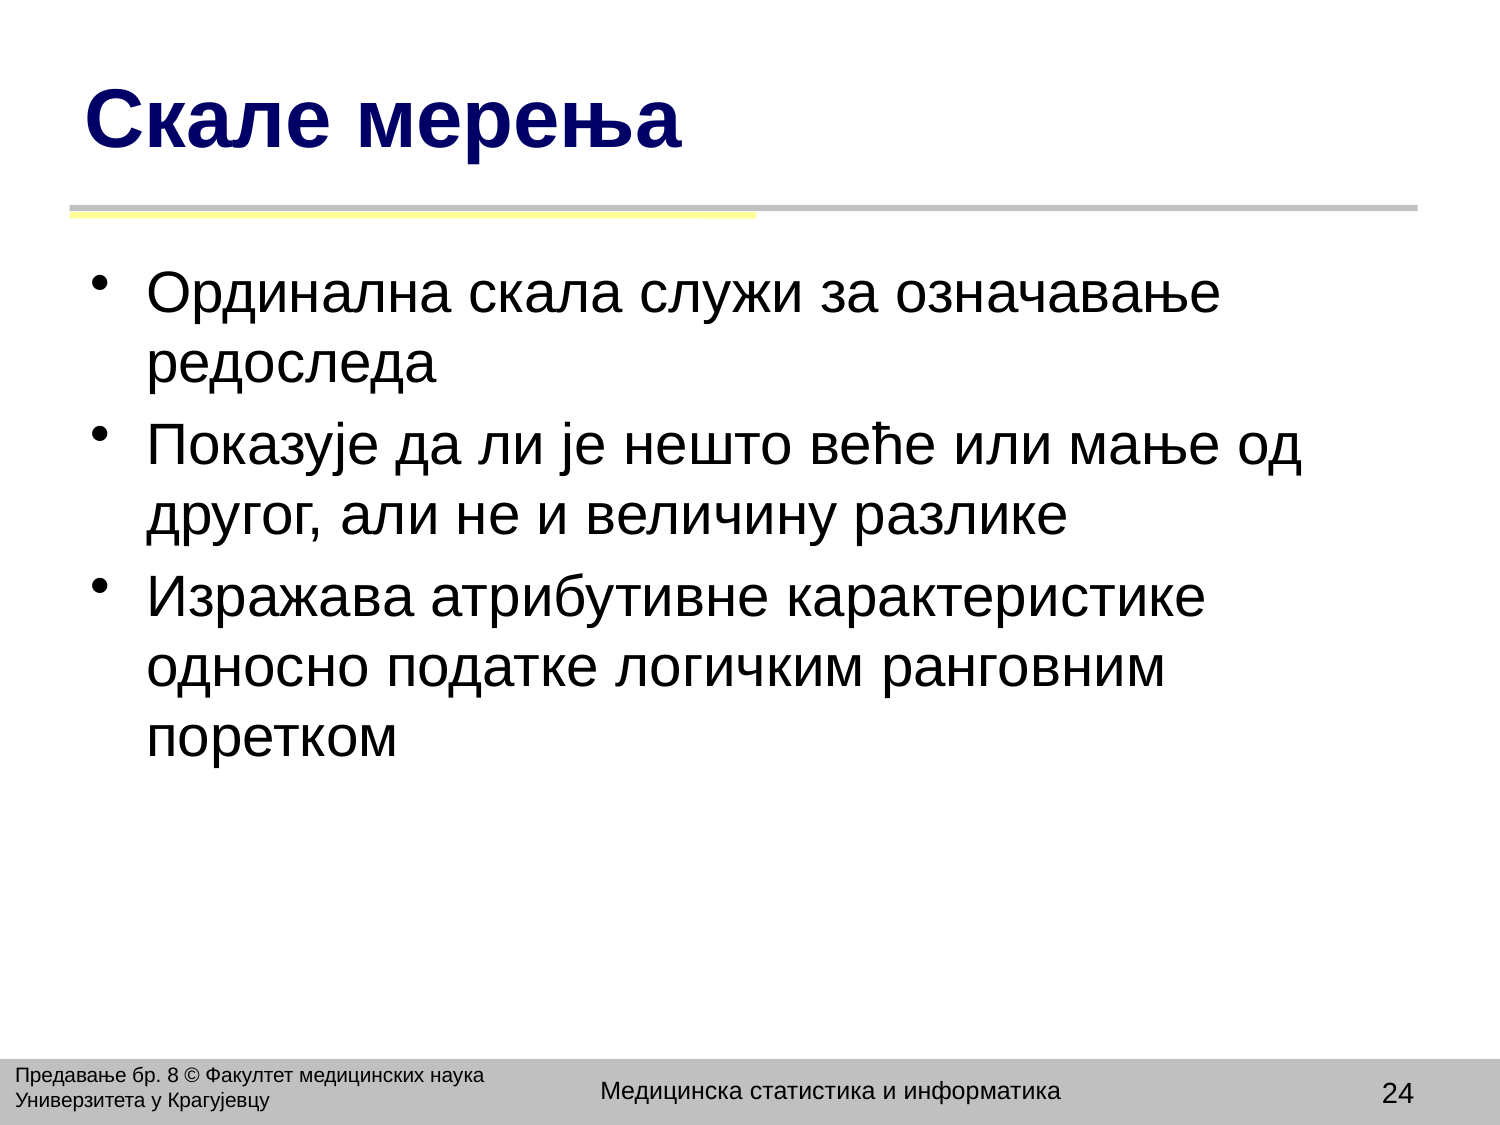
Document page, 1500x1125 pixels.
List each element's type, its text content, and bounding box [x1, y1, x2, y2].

list Ординална скала служи за означавање редоследа Показује да ли је нешто веће или мање од другог, али не и величину разлике Изражава атрибутивне карактеристике односно податке логичким ранговним поретком [74, 246, 1426, 1023]
slide_number 24 [1164, 1066, 1430, 1125]
slide_number Предавање бр. 8 © Факултет медицинских наука Универзитета у Крагујевцу [0, 1053, 614, 1108]
footer Медицинска статистика и информатика [512, 1066, 1151, 1125]
title Скале мерења [69, 19, 1426, 208]
